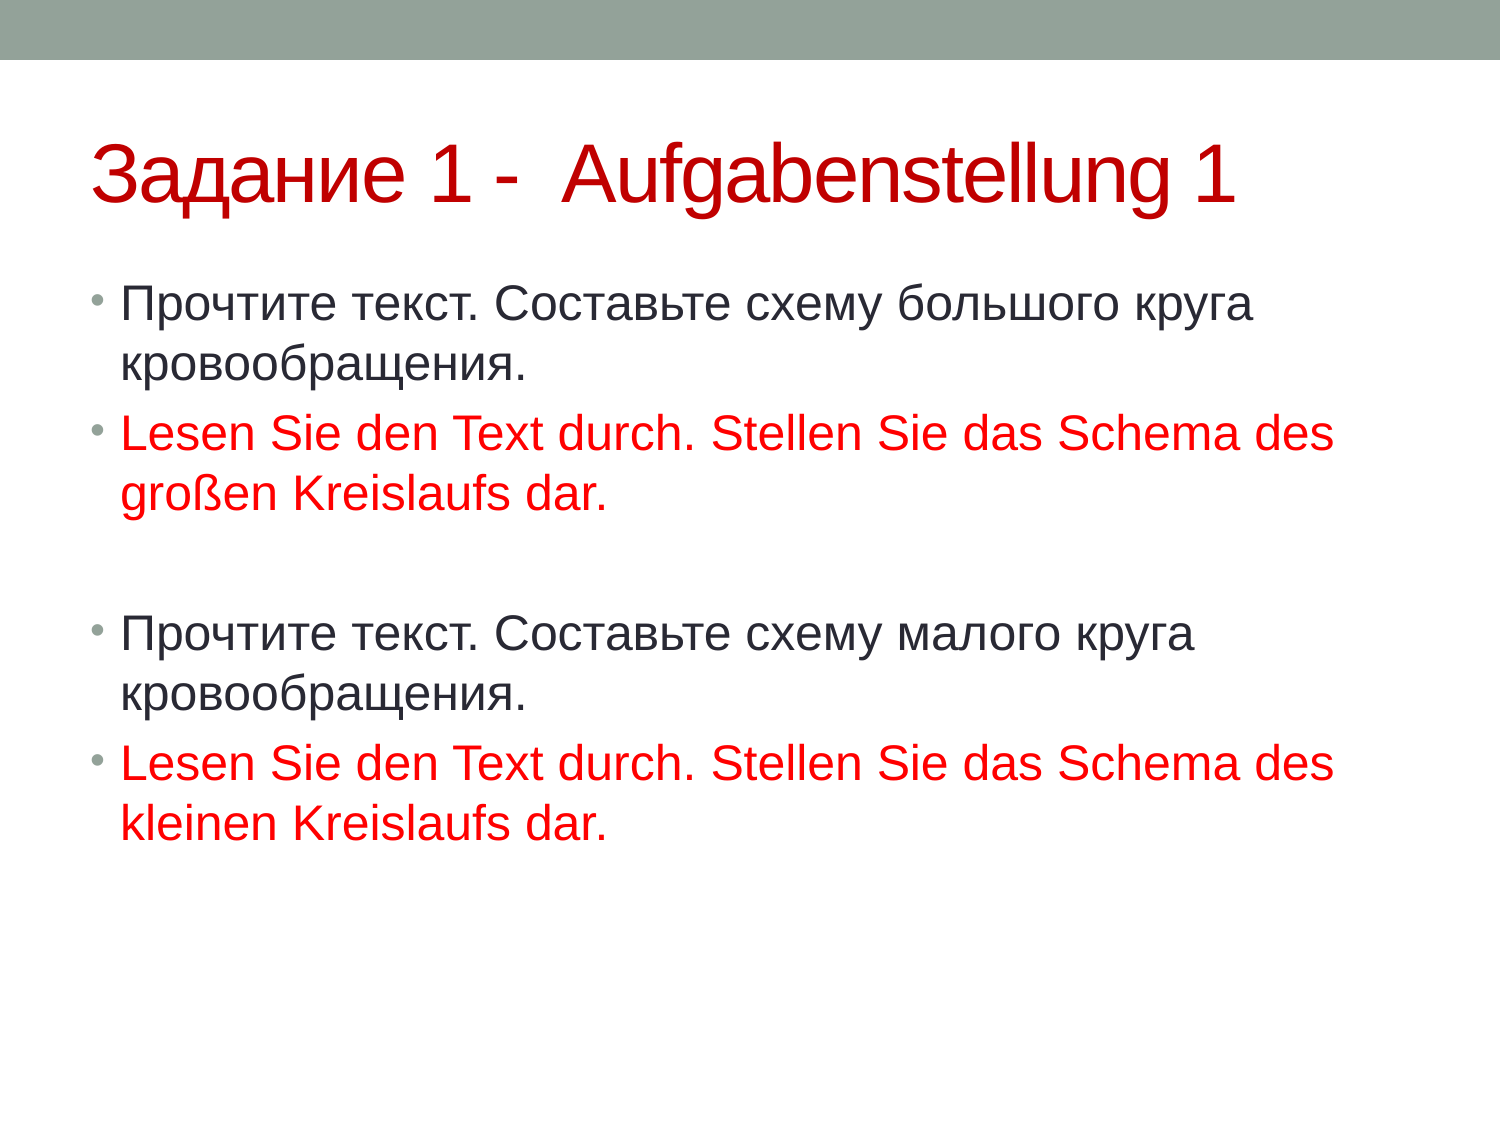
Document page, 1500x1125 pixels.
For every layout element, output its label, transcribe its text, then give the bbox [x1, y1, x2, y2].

title Задание 1 - Aufgabenstellung 1 [75, 87, 1425, 250]
list Прочтите текст. Составьте схему большого круга кровообращения. Lesen Sie den Text durch. Stellen Sie das Schema des großen Kreislaufs dar. Прочтите текст. Составьте схему малого круга кровообращения. Lesen Sie den Text durch. Stellen Sie das Schema des kleinen Kreislaufs dar. [75, 262, 1425, 1063]
